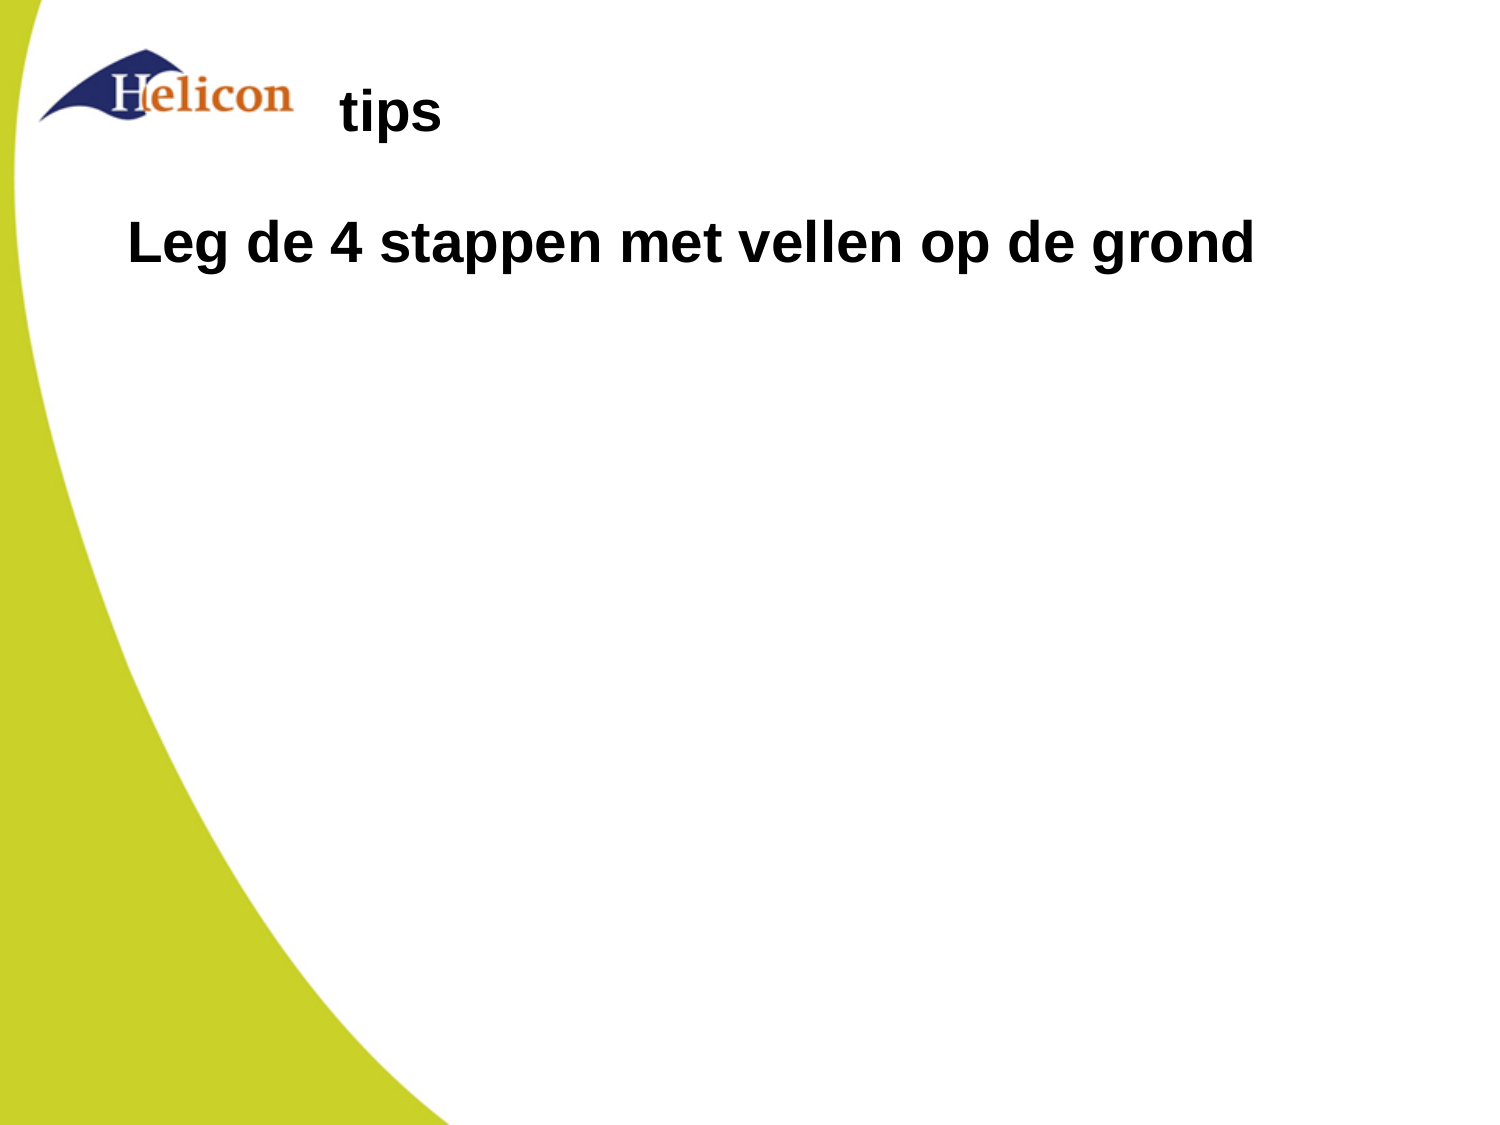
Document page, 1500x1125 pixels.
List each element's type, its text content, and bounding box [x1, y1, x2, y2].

title tips [324, 54, 1415, 161]
list Leg de 4 stappen met vellen op de grond [112, 196, 1425, 1005]
picture [0, 0, 1500, 1125]
